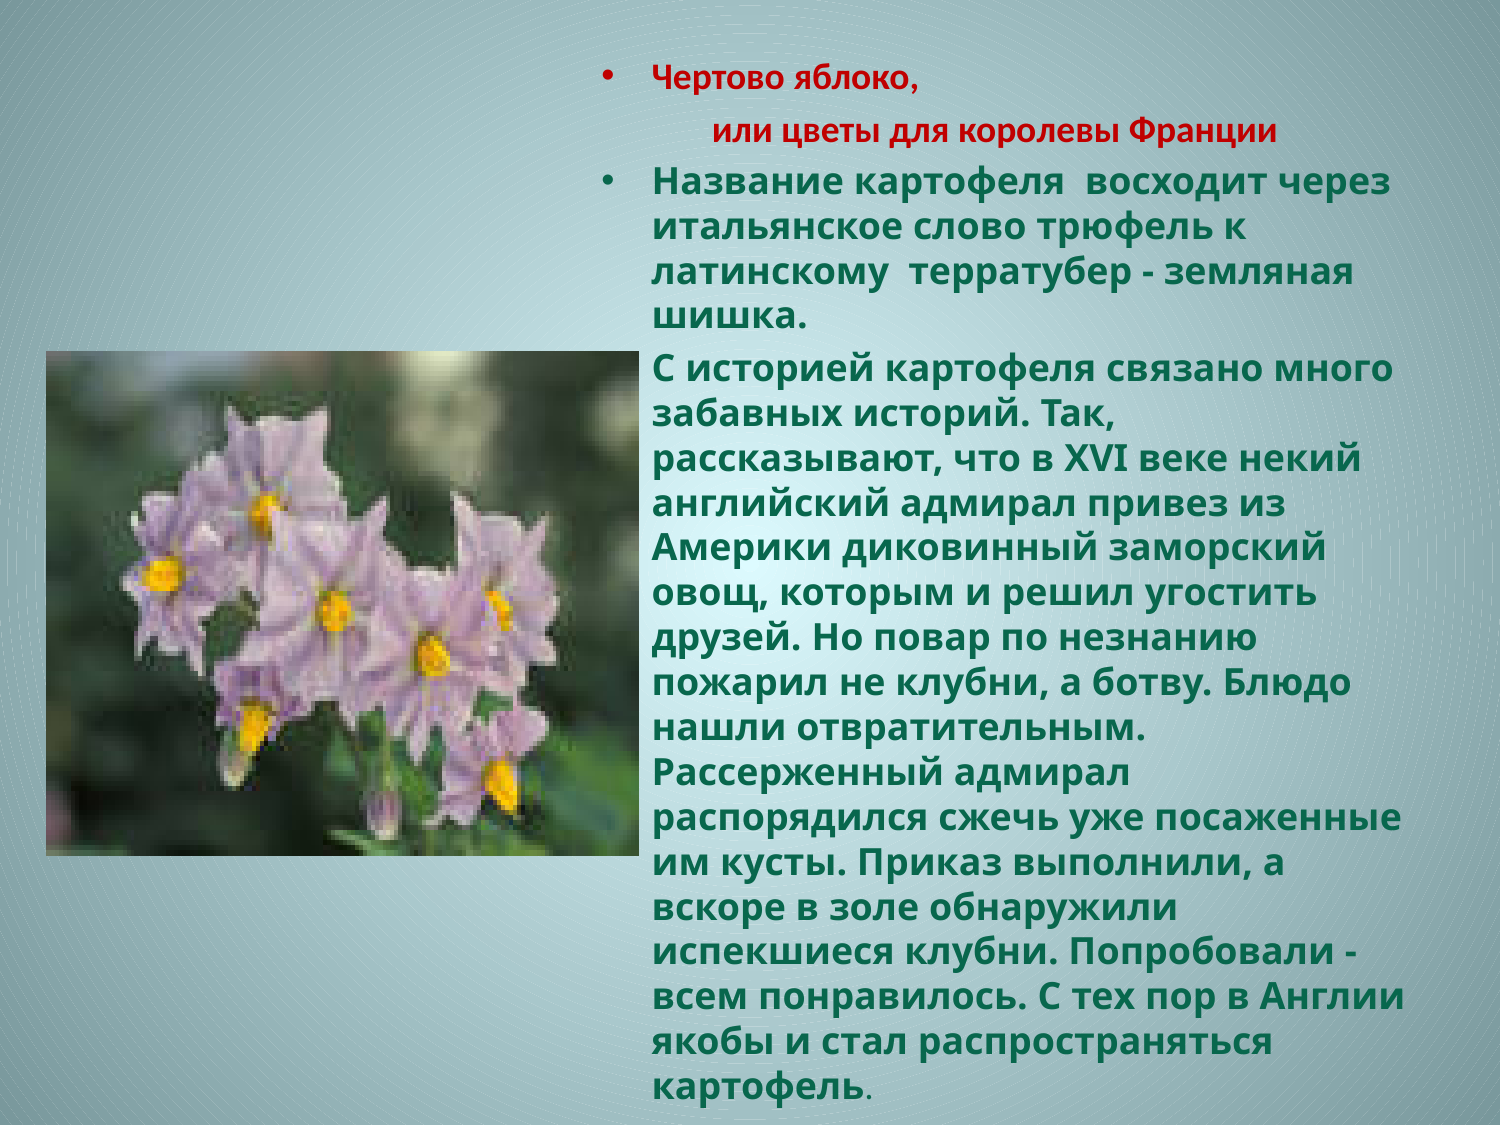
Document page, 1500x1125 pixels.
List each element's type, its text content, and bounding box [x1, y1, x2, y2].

picture [46, 351, 639, 856]
list Чертово яблоко, или цветы для королевы Франции Название картофеля восходит через итальянское слово трюфель к латинскому терратубер - земляная шишка. С историей картофеля связано много забавных историй. Так, рассказывают, что в XVI веке некий английский адмирал привез из Америки диковинный заморский овощ, которым и решил угостить друзей. Но повар по незнанию пожарил не клубни, а ботву. Блюдо нашли отвратительным. Рассерженный адмирал распорядился сжечь уже посаженные им кусты. Приказ выполнили, а вскоре в золе обнаружили испекшиеся клубни. Попробовали - всем понравилось. С тех пор в Англии якобы и стал распространяться картофель. [586, 44, 1425, 1125]
